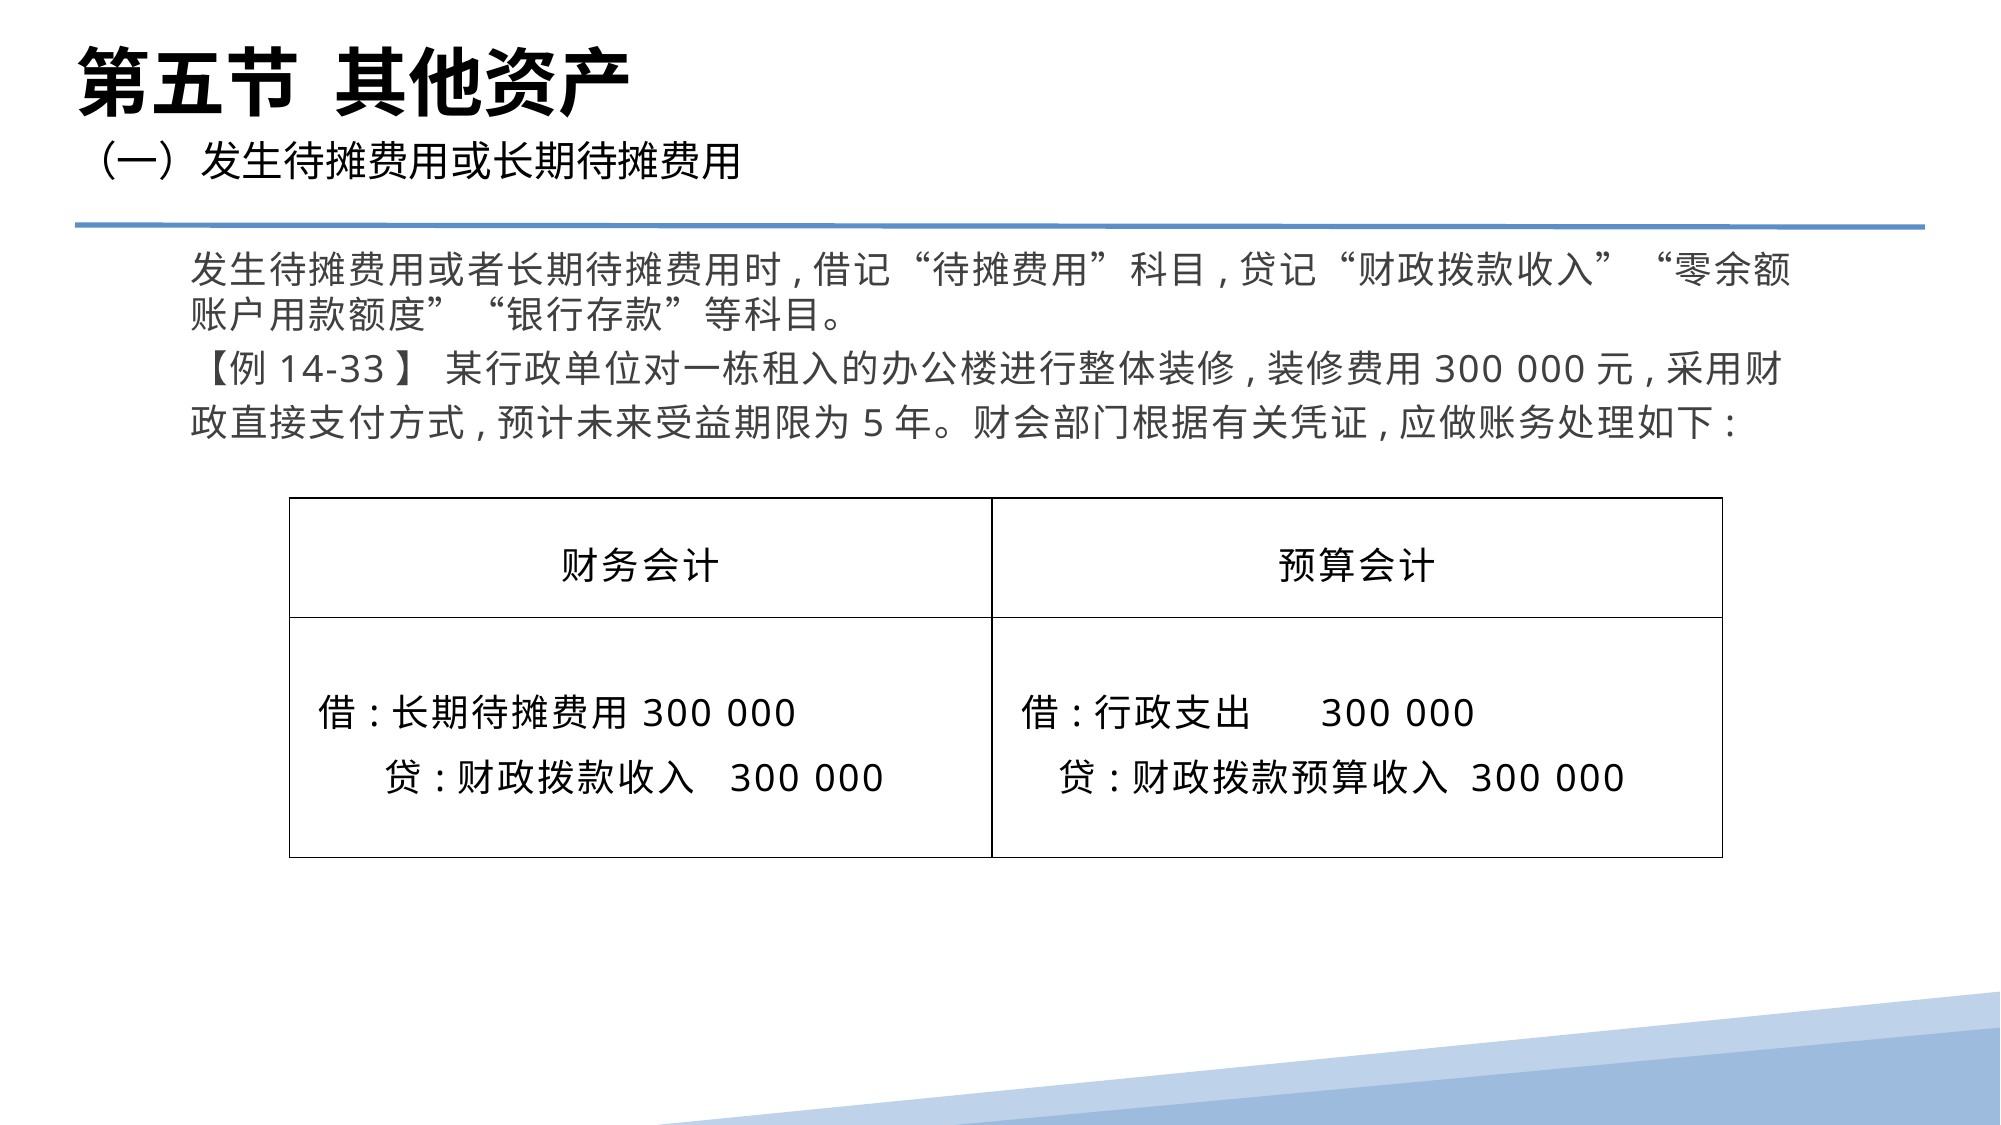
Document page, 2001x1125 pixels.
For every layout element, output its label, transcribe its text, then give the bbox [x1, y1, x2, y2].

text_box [656, 991, 2000, 1125]
table_cell 借:行政支出 300 000 贷:财政拨款预算收入 300 000 [993, 618, 1722, 857]
text_box （一）发生待摊费用或长期待摊费用 [75, 124, 1925, 200]
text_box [74, 224, 1925, 228]
table_header 预算会计 [993, 499, 1722, 617]
text_box 第五节 其他资产 [75, 24, 1925, 124]
text_box 发生待摊费用或者长期待摊费用时,借记“待摊费用”科目,贷记“财政拨款收入”“零余额账户用款额度”“银行存款”等科目。 【例14-33】 某行政单位对一栋租入的办公楼进行整体装修,装修费用300 000元,采用财政直接支付方式,预计未来受益期限为5年。财会部门根据有关凭证,应做账务处理如下: [180, 228, 1822, 463]
table_cell 借:长期待摊费用300 000 贷:财政拨款收入 300 000 [290, 618, 991, 857]
table_header 财务会计 [290, 499, 991, 617]
